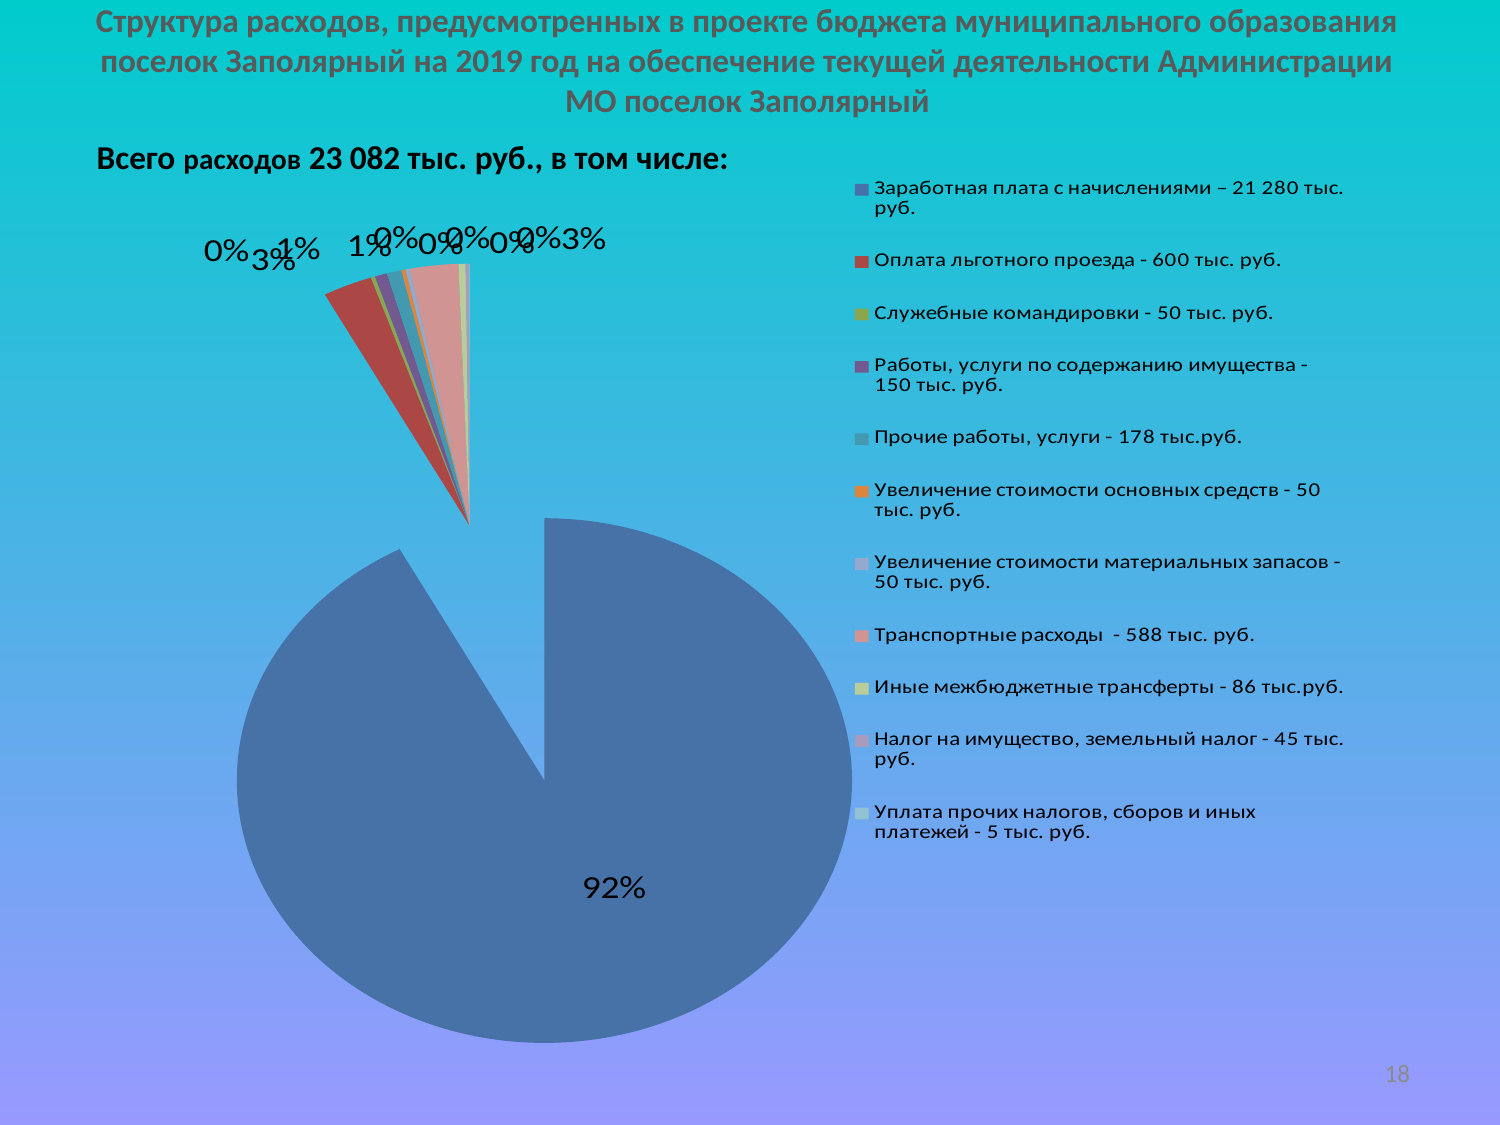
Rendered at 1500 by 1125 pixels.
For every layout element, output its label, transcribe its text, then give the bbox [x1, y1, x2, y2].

title Структура расходов, предусмотренных в проекте бюджета муниципального образования поселок Заполярный на 2019 год на обеспечение текущей деятельности Администрации МО поселок Заполярный [70, 0, 1426, 120]
slide_number 18 [1074, 1042, 1425, 1103]
chart [81, 116, 1384, 1044]
